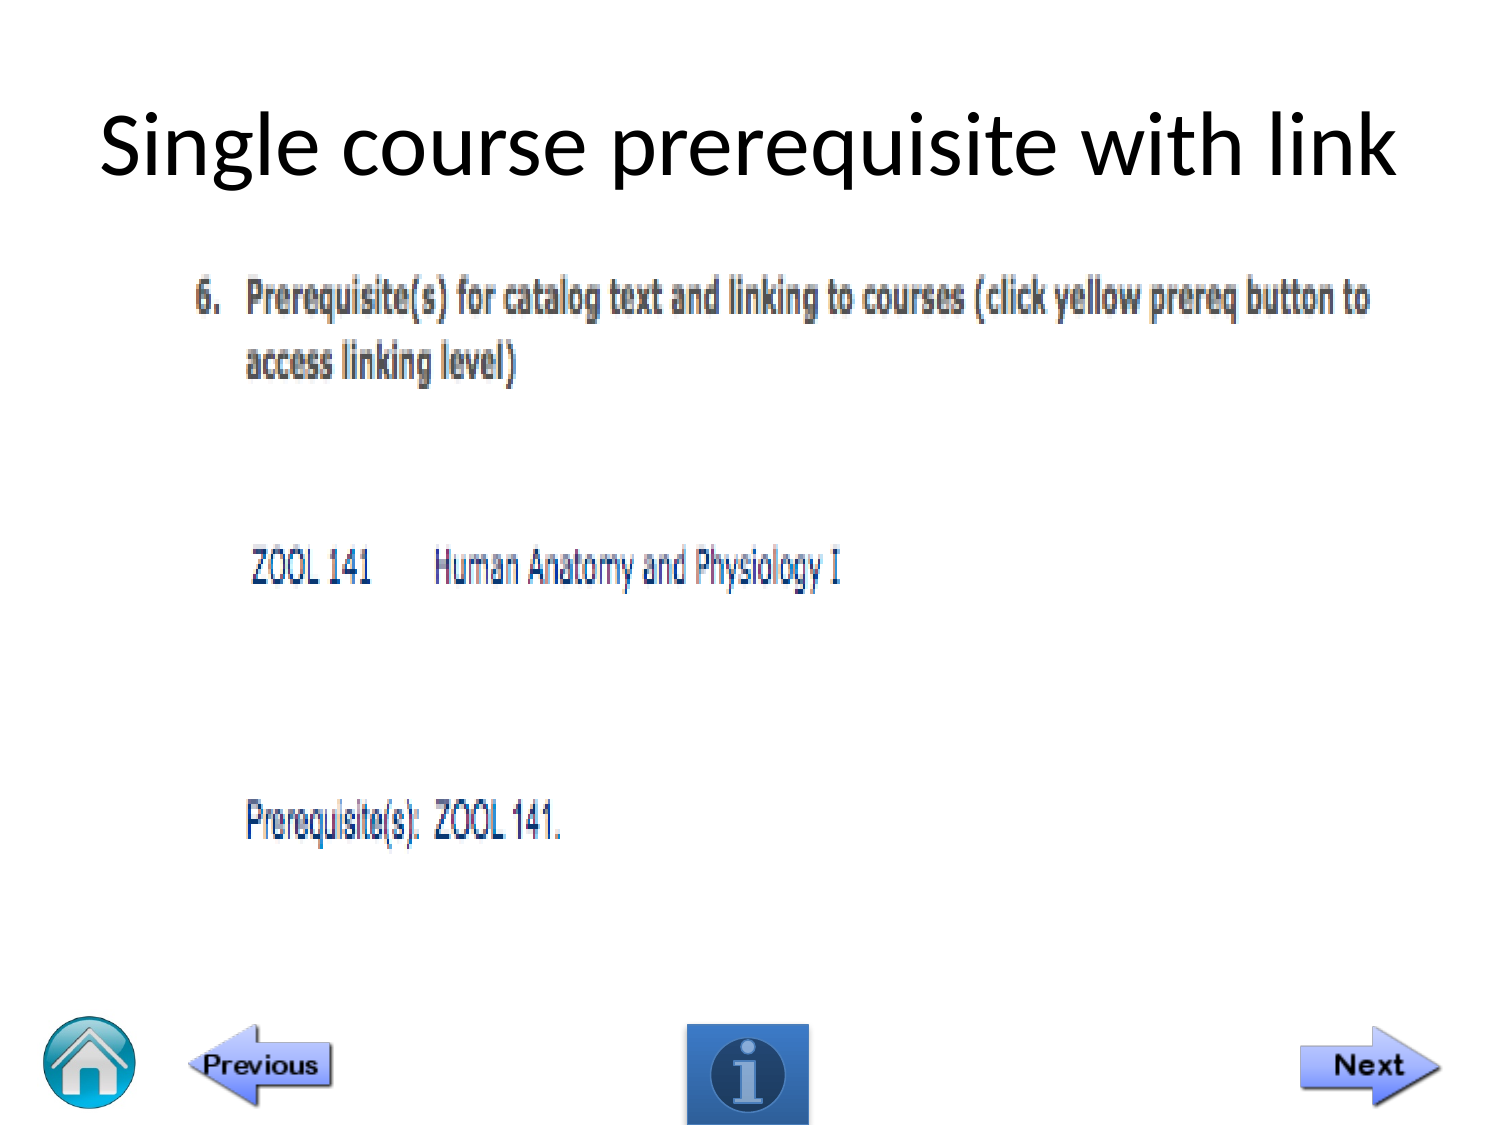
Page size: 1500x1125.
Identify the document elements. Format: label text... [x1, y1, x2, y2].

picture [37, 1009, 141, 1113]
picture [1299, 1025, 1447, 1113]
title Single course prerequisite with link [75, 45, 1425, 233]
picture [187, 1023, 338, 1113]
text_box [687, 1024, 809, 1125]
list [172, 249, 1401, 926]
